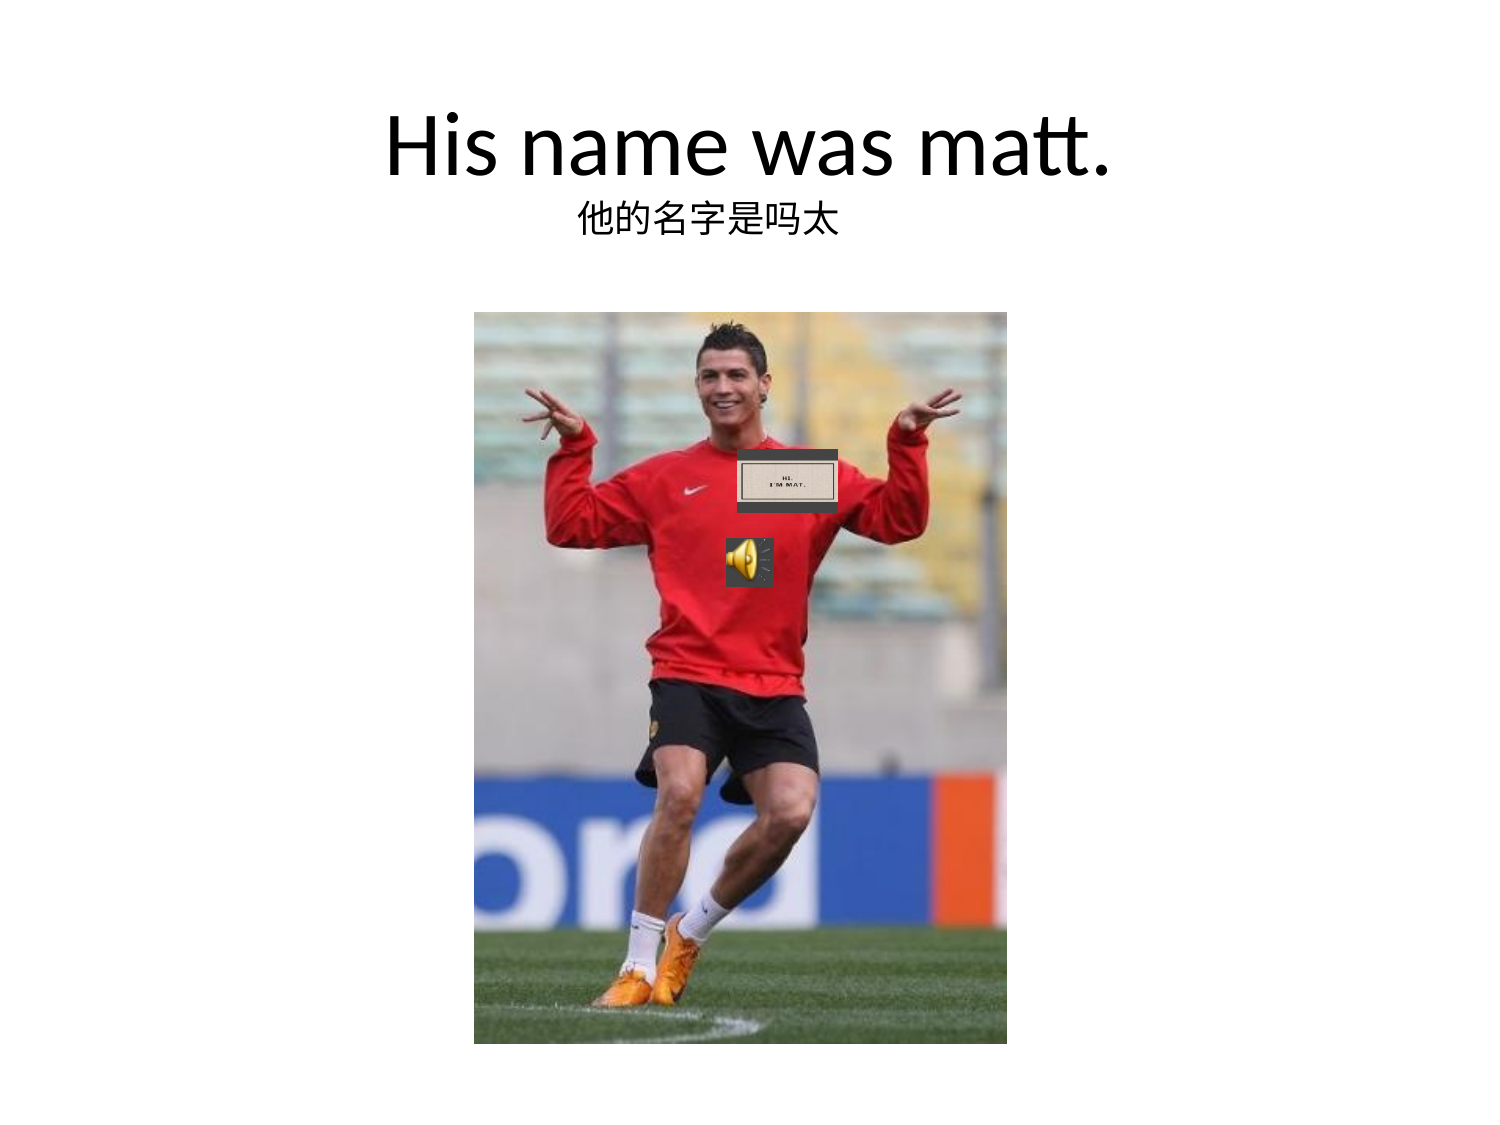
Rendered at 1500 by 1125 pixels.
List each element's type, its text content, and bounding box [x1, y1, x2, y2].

title His name was matt. [74, 44, 1426, 233]
picture [474, 312, 1007, 1045]
text_box 他的名字是吗太 [562, 187, 858, 248]
